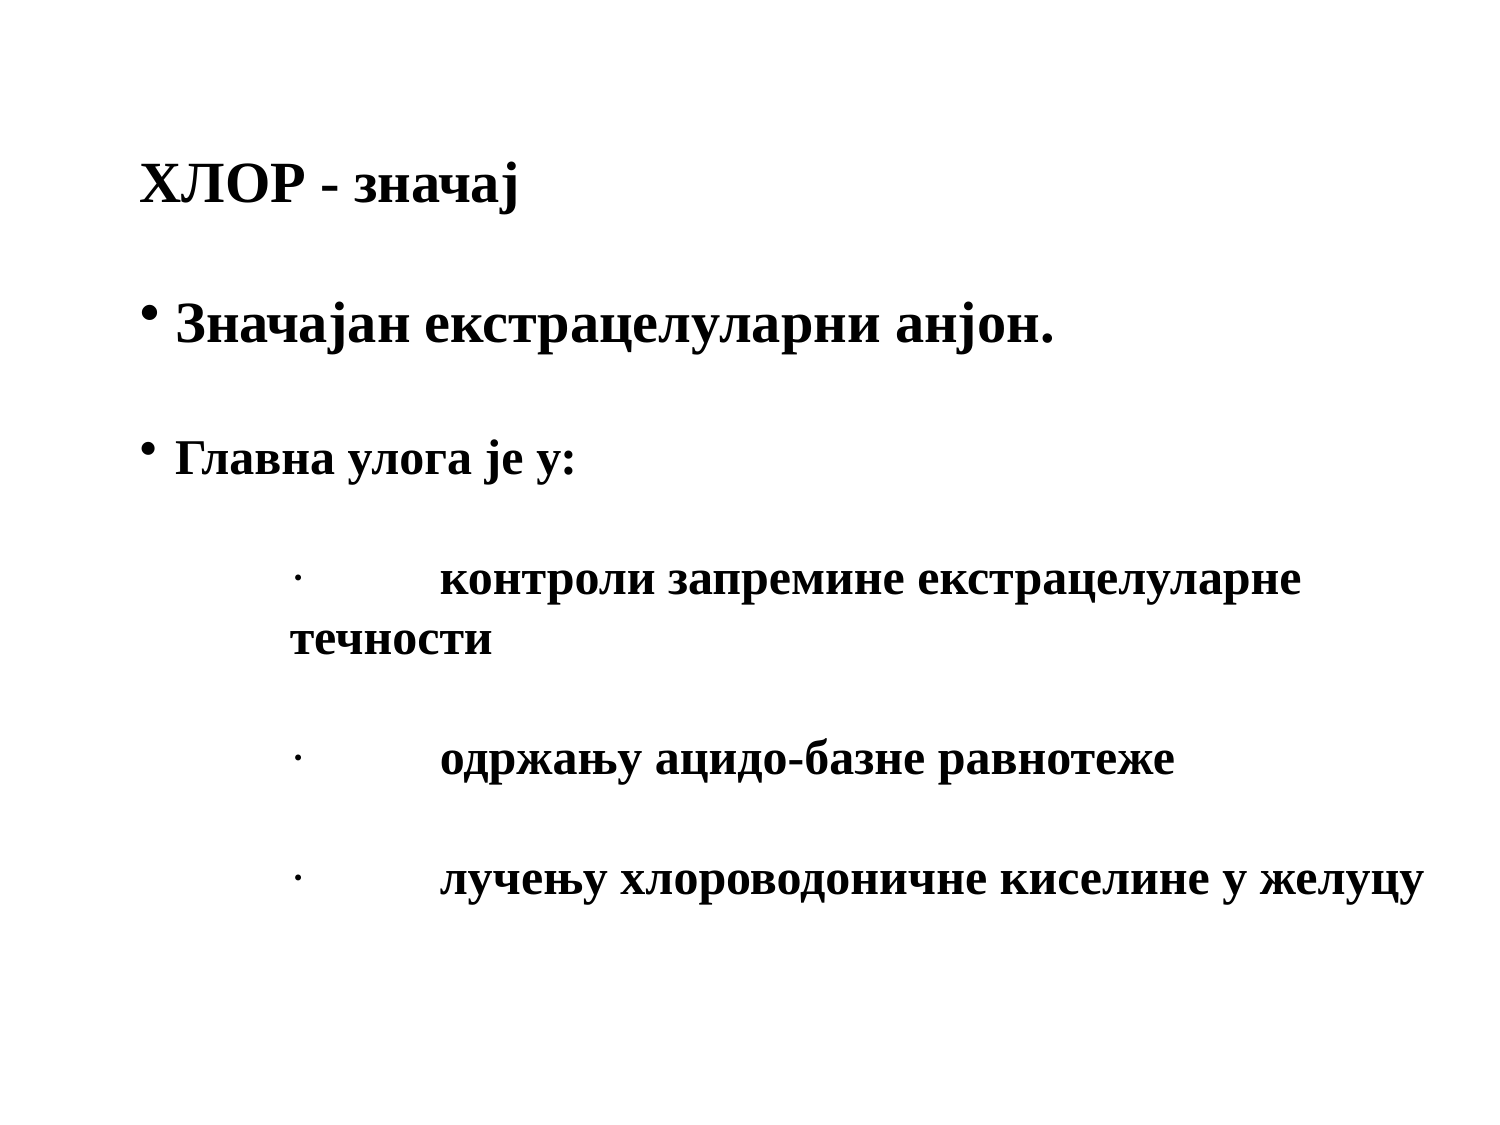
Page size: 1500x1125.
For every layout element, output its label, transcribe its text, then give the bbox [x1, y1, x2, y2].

text_box ХЛОР - значај Значајан екстрацелуларни анјон. Главна улога је у: · контроли запремине екстрацелуларне течности · одржању ацидо-базне равнотеже · лучењу хлороводоничне киселине у желуцу [125, 137, 1450, 972]
